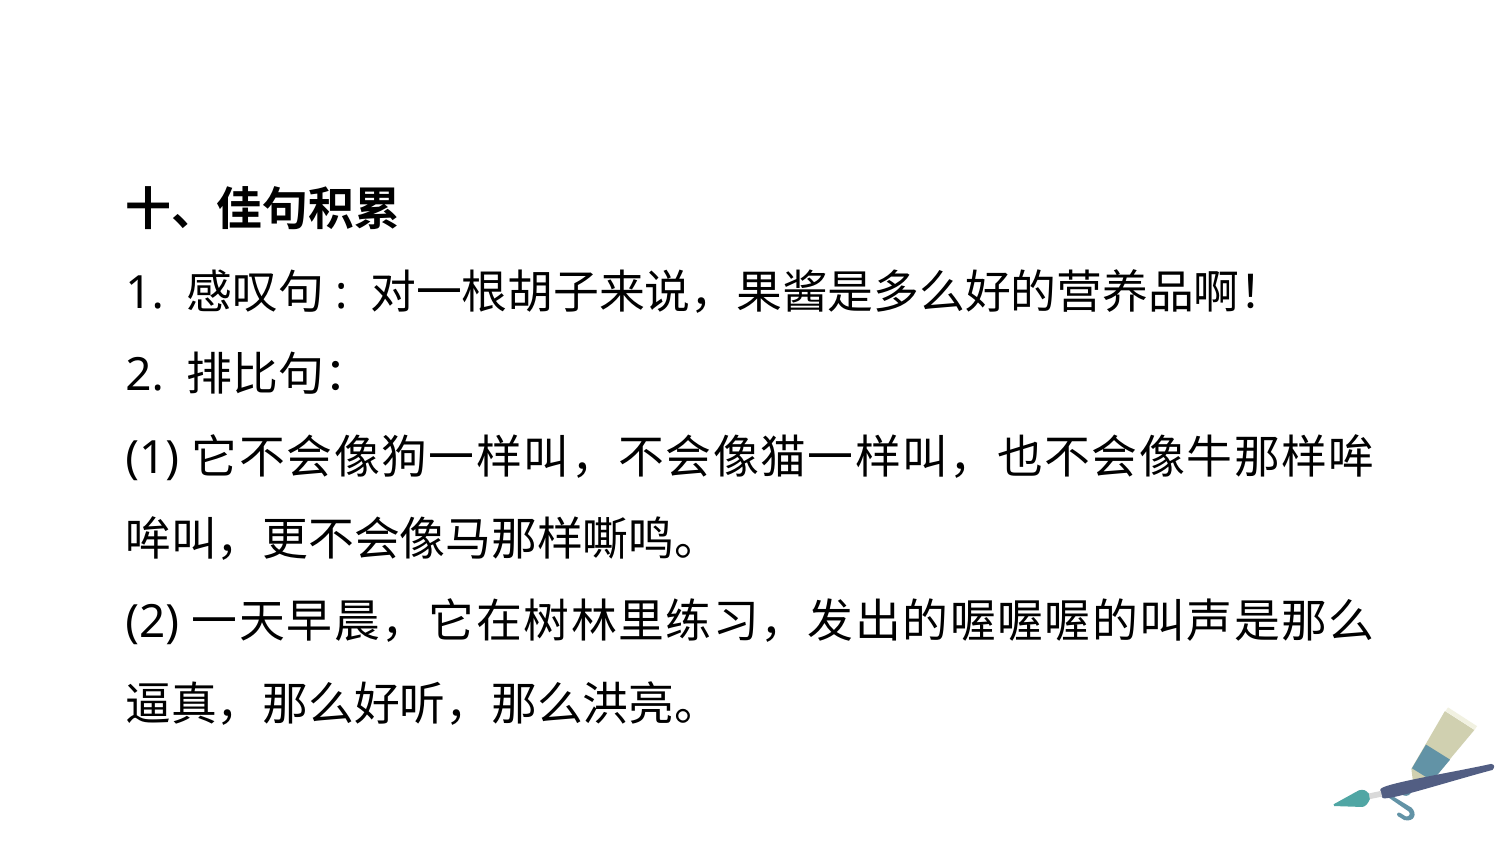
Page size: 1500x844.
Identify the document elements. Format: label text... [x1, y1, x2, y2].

text_box 十、佳句积累 1. 感叹句: 对一根胡子来说，果酱是多么好的营养品啊！ 2. 排比句： (1)它不会像狗一样叫，不会像猫一样叫，也不会像牛那样哞哞叫，更不会像马那样嘶鸣。 (2)一天早晨，它在树林里练习，发出的喔喔喔的叫声是那么逼真，那么好听，那么洪亮。 [110, 145, 1390, 737]
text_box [1358, 708, 1481, 844]
